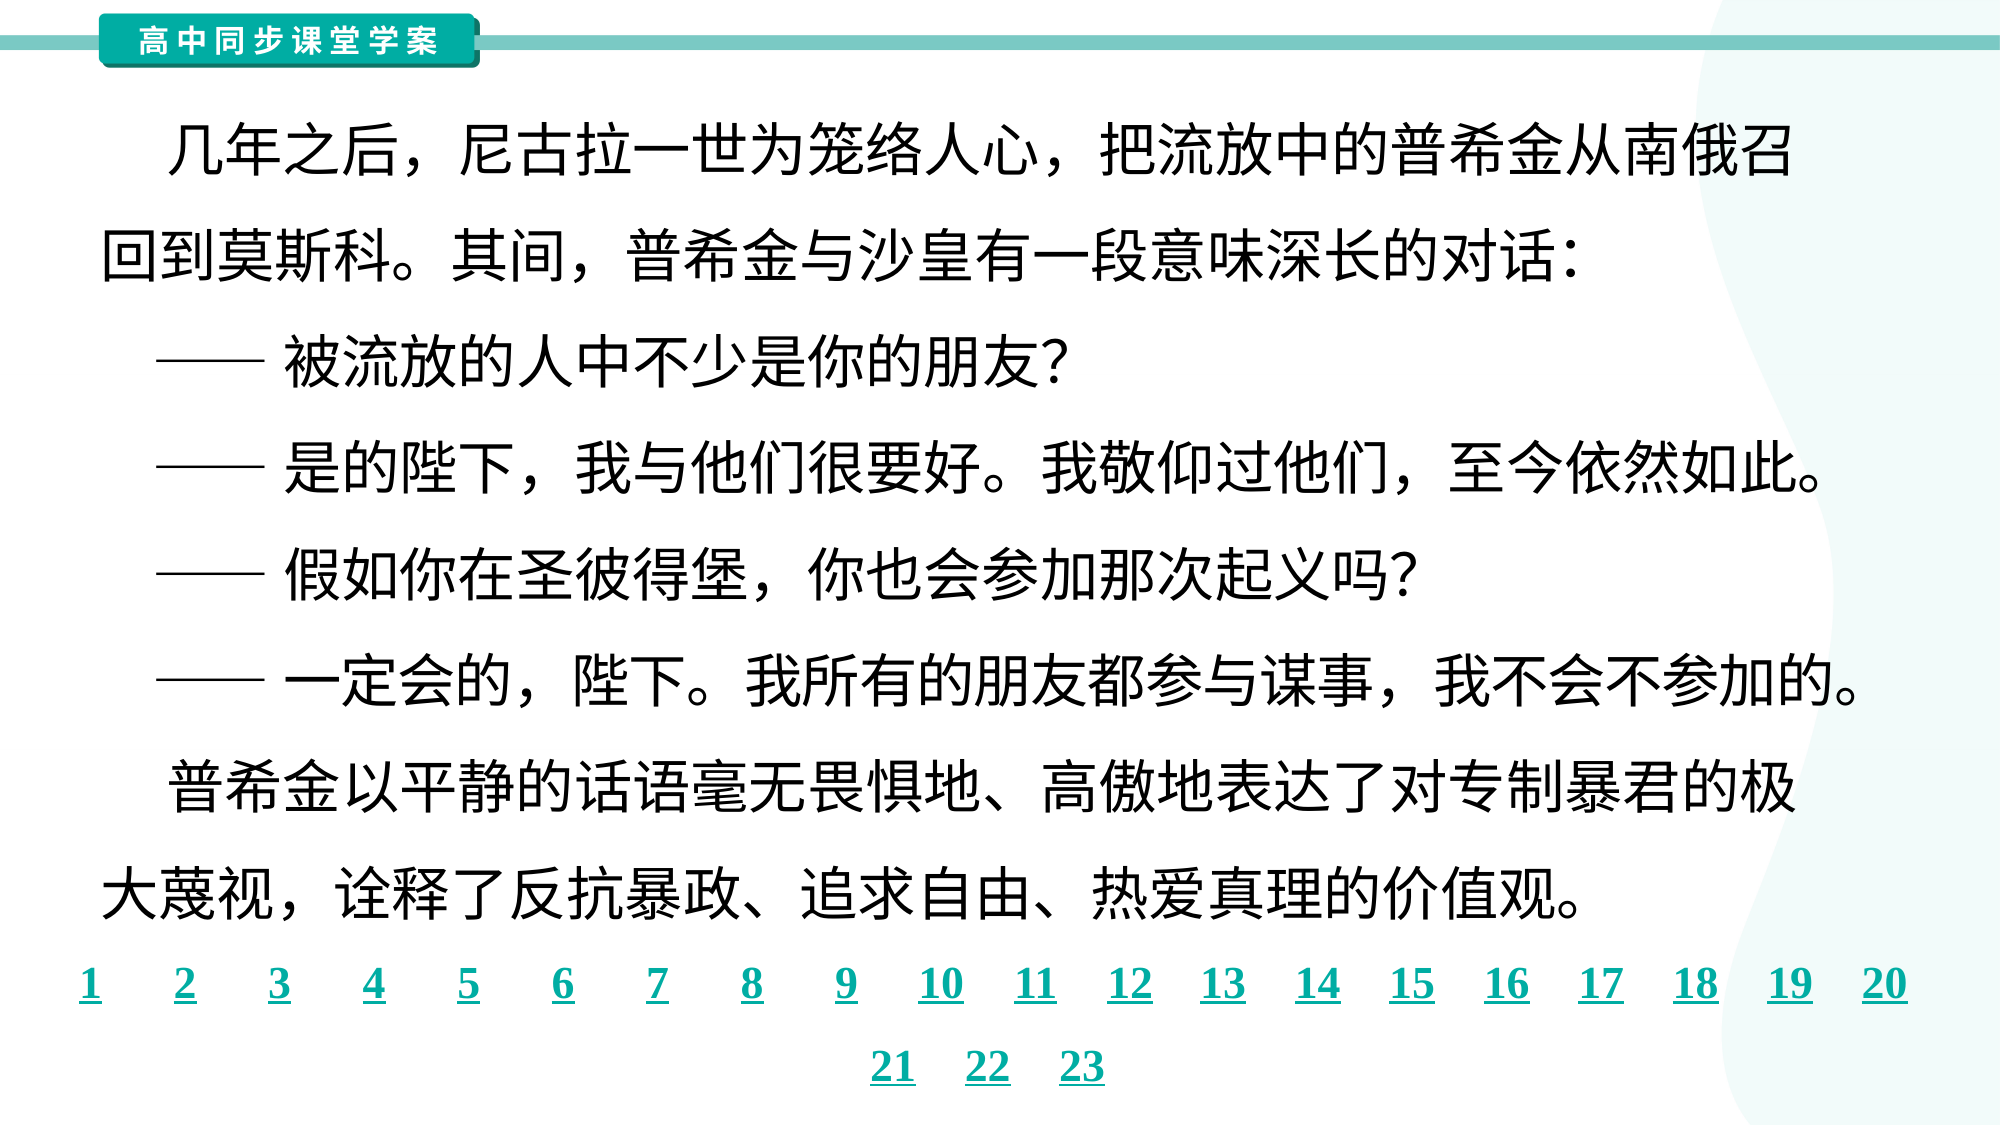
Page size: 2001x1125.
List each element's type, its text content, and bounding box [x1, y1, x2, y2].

picture [0, 0, 2000, 1125]
text_box 几年之后，尼古拉一世为笼络人心，把流放中的普希金从南俄召 回到莫斯科。其间，普希金与沙皇有一段意味深长的对话： ——被流放的人中不少是你的朋友？ ——是的陛下，我与他们很要好。我敬仰过他们，至今依然如此。 ——假如你在圣彼得堡，你也会参加那次起义吗？ ——一定会的，陛下。我所有的朋友都参与谋事，我不会不参加的。 普希金以平静的话语毫无畏惧地、高傲地表达了对专制暴君的极 大蔑视，诠释了反抗暴政、追求自由、热爱真理的价值观。 [100, 76, 1899, 927]
